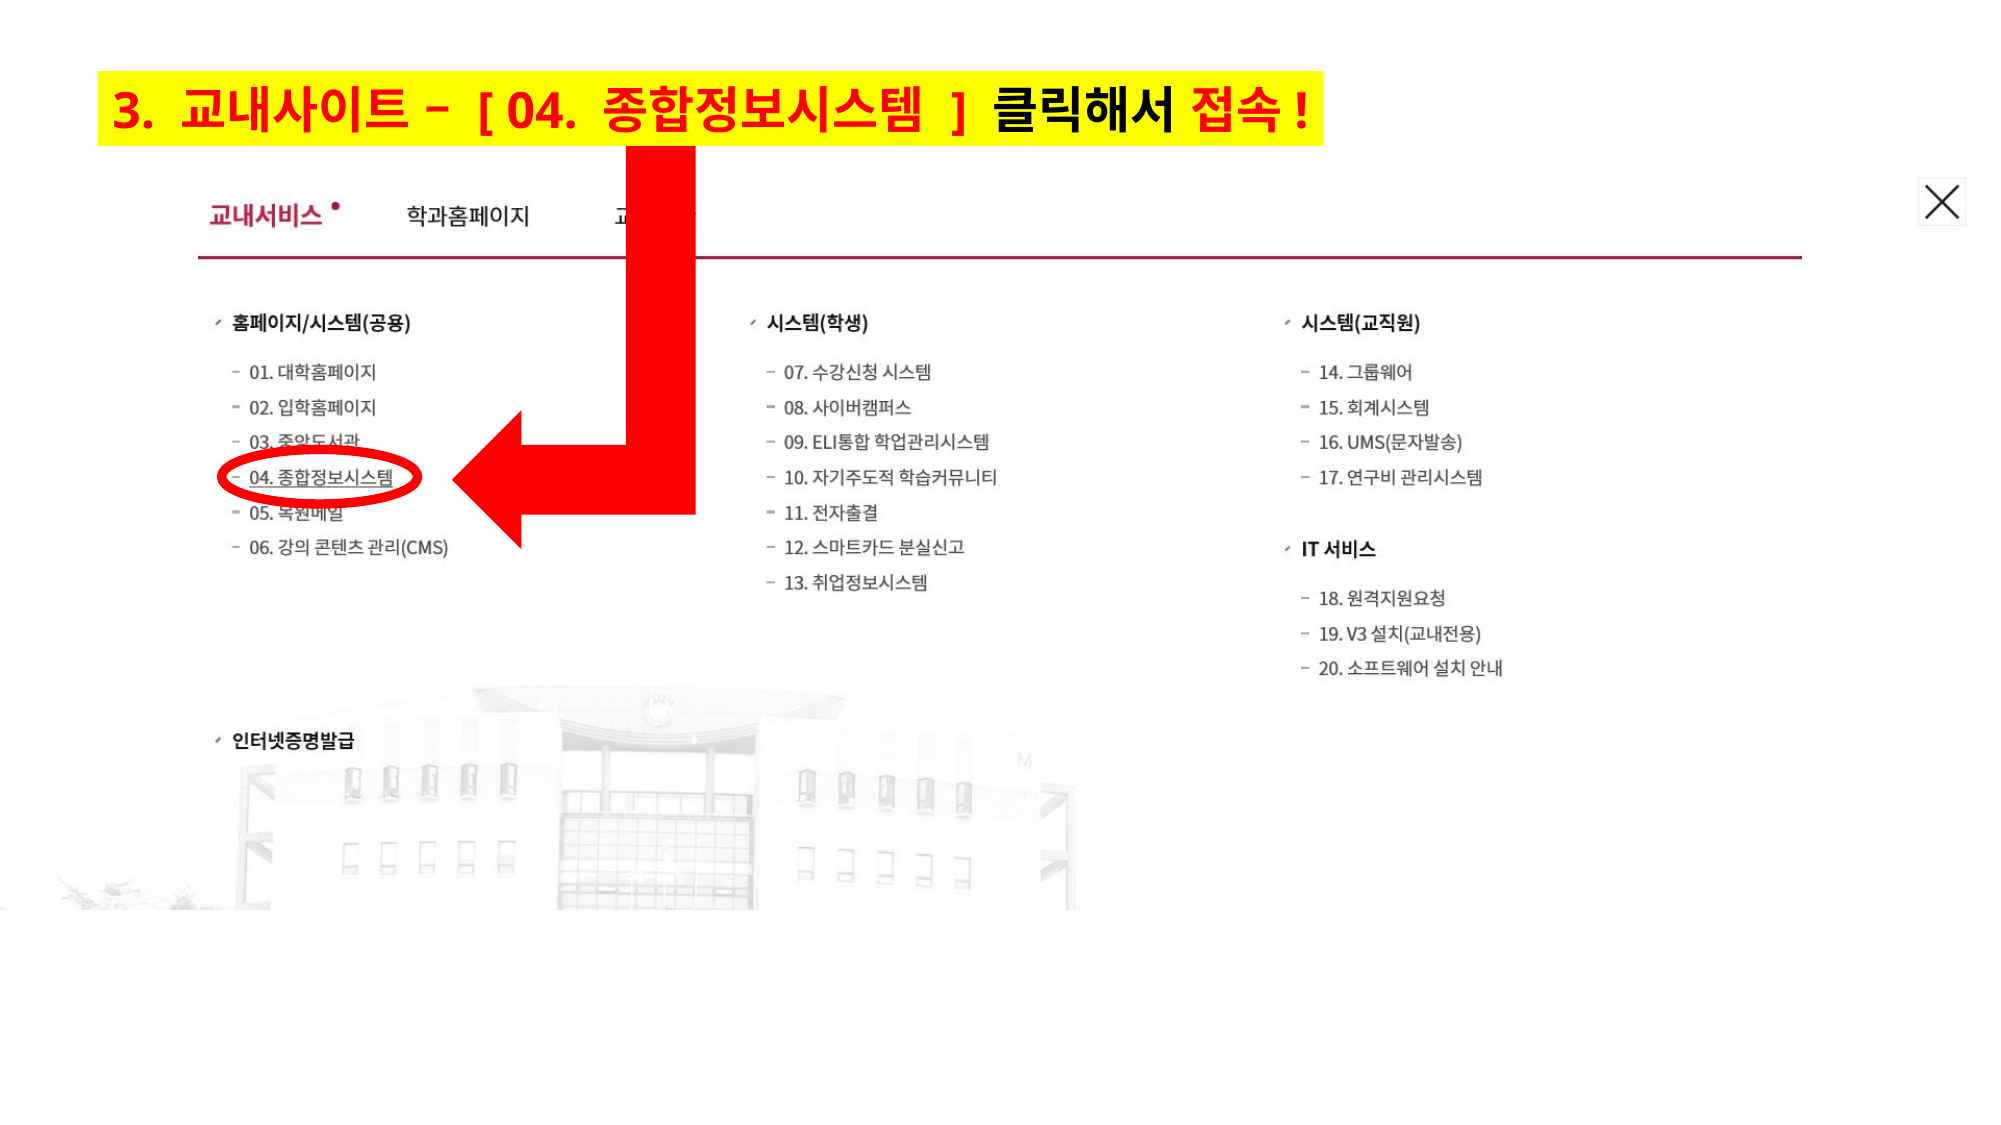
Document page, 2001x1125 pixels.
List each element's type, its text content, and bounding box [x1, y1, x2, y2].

text_box [624, 146, 697, 163]
picture [0, 163, 2000, 910]
text_box 3. 교내사이트 – [ 04. 종합정보시스템 ] 클릭해서 접속! [97, 71, 1324, 146]
